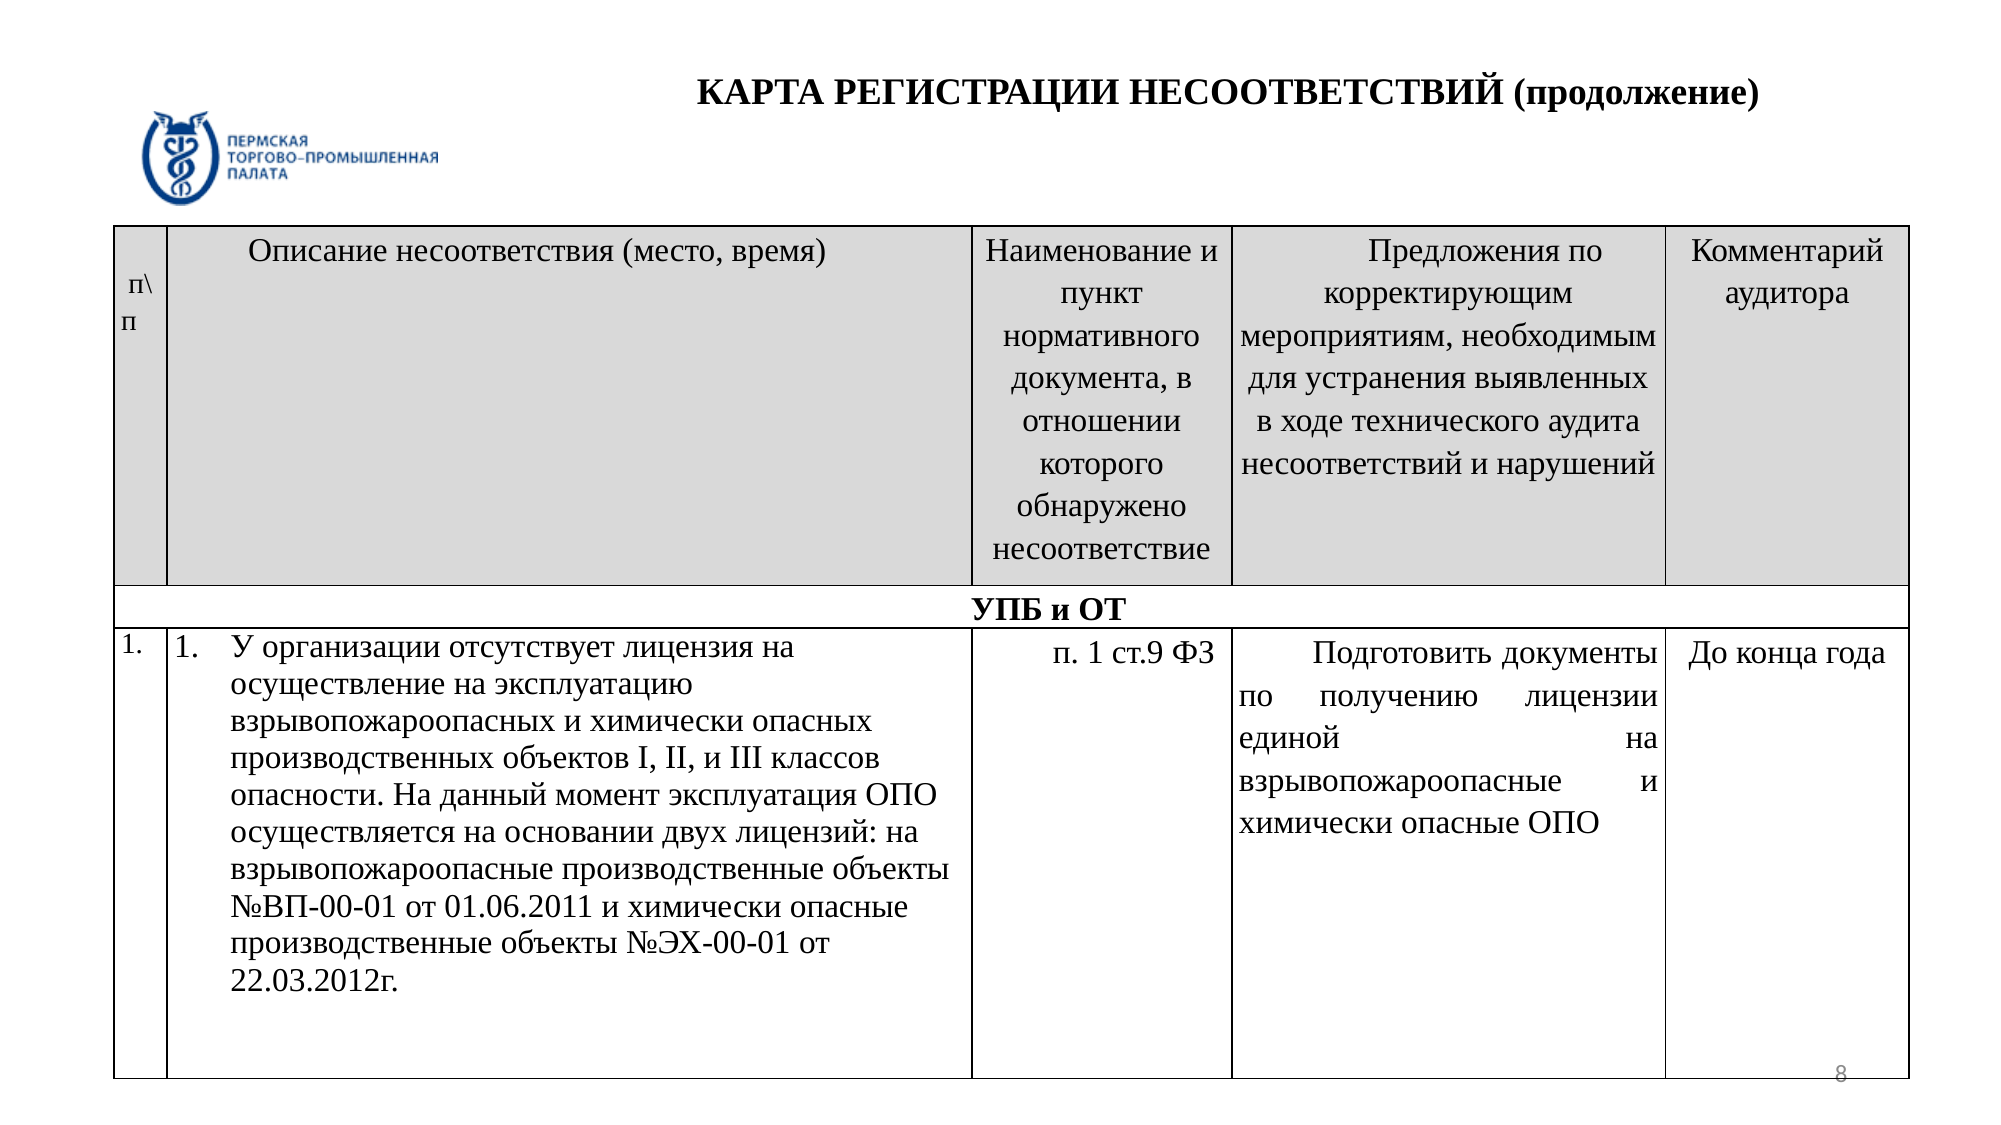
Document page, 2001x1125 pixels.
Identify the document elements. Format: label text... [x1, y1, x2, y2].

picture [137, 111, 438, 206]
table_header Комментарий аудитора [1666, 227, 1908, 585]
table_cell п. 1 ст.9 ФЗ [973, 629, 1231, 1078]
table_cell Подготовить документы по получению лицензии единой на взрывопожароопасные и химически опасные ОПО [1233, 629, 1665, 1078]
table_cell УПБ и ОТ [115, 586, 1908, 627]
table_header Наименование и пункт нормативного документа, в отношении которого обнаружено несоответствие [973, 227, 1231, 585]
table_header N п\п [115, 227, 166, 585]
title [137, 59, 1863, 225]
table_header Описание несоответствия (место, время) [168, 227, 971, 585]
table_cell У организации отсутствует лицензия на осуществление на эксплуатацию взрывопожароопасных и химически опасных производственных объектов I, II, и III классов опасности. На данный момент эксплуатация ОПО осуществляется на основании двух лицензий: на взрывопожароопасные производственные объекты №ВП-00-01 от 01.06.2011 и химически опасные производственные объекты №ЭХ-00-01 от 22.03.2012г. [168, 629, 971, 1078]
table_cell До конца года [1666, 629, 1908, 1078]
slide_number 8 [1412, 1042, 1863, 1103]
table_cell [115, 629, 166, 1078]
table_header Предложения по корректирующим мероприятиям, необходимым для устранения выявленных в ходе технического аудита несоответствий и нарушений [1233, 227, 1665, 585]
text_box КАРТА РЕГИСТРАЦИИ НЕСООТВЕТСТВИЙ (продолжение) [539, 59, 1885, 120]
